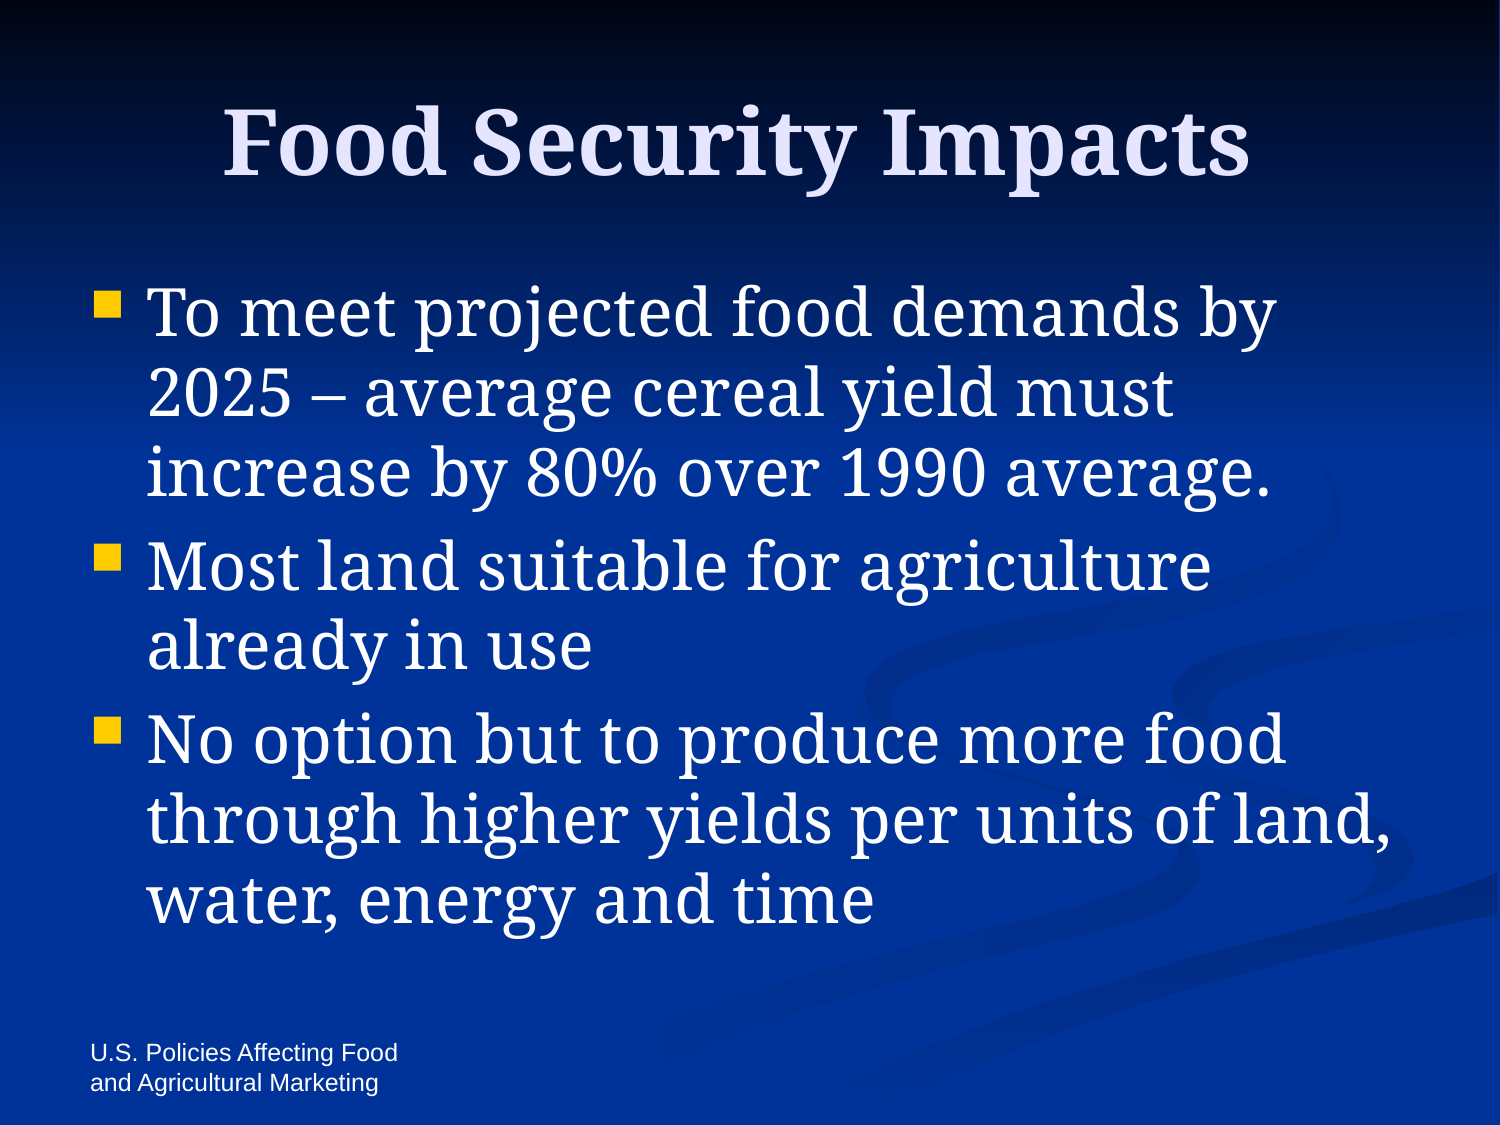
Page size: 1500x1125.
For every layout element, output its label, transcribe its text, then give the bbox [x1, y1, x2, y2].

slide_number U.S. Policies Affecting Food and Agricultural Marketing [74, 1025, 426, 1104]
title Food Security Impacts [74, 44, 1426, 233]
list To meet projected food demands by 2025 – average cereal yield must increase by 80% over 1990 average. Most land suitable for agriculture already in use No option but to produce more food through higher yields per units of land, water, energy and time [74, 262, 1426, 1006]
